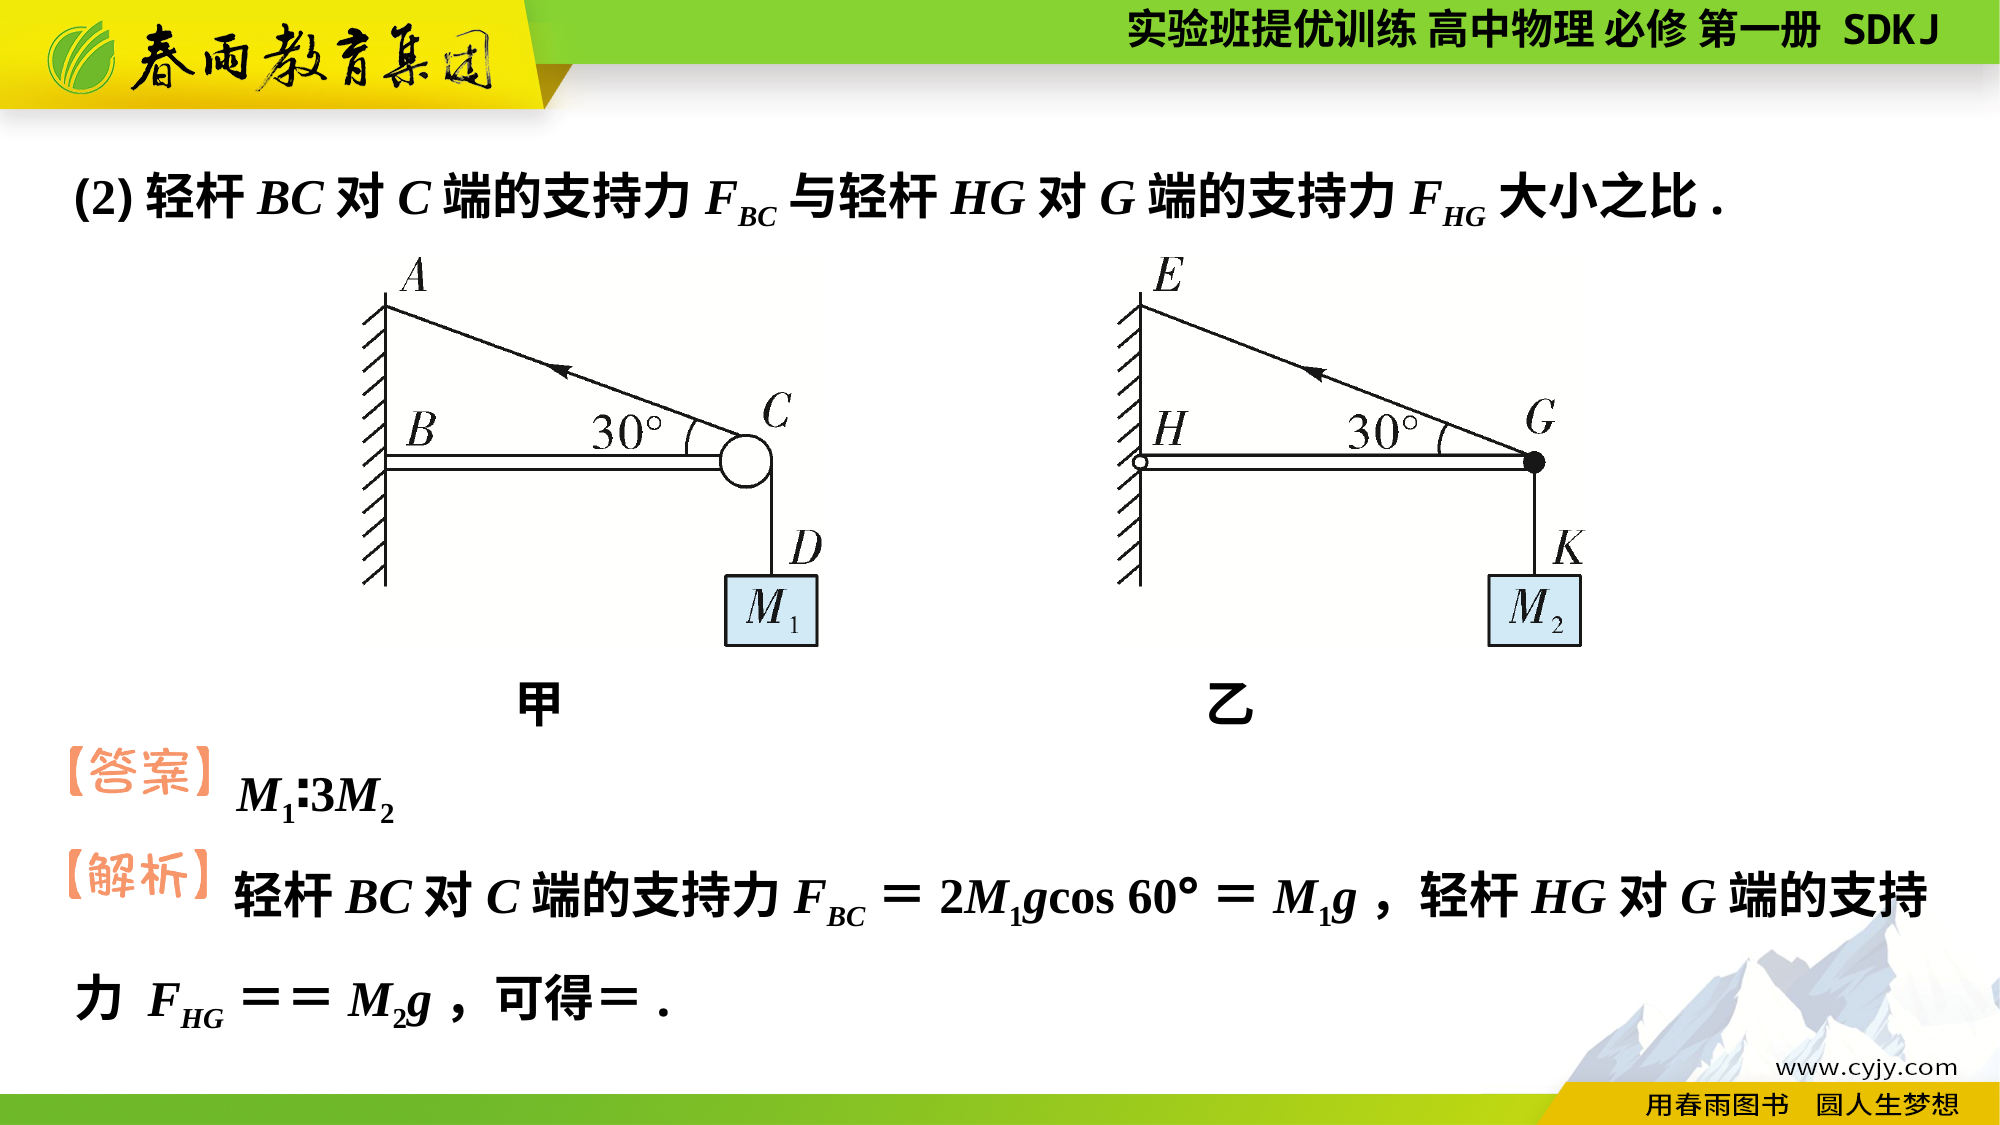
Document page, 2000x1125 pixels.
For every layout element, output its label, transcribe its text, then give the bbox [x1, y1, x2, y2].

list (2)轻杆BC对C端的支持力FBC与轻杆HG对G端的支持力FHG大小之比. [59, 122, 1944, 217]
picture [0, 0, 2000, 1125]
text_box 甲 乙 [59, 634, 1944, 740]
